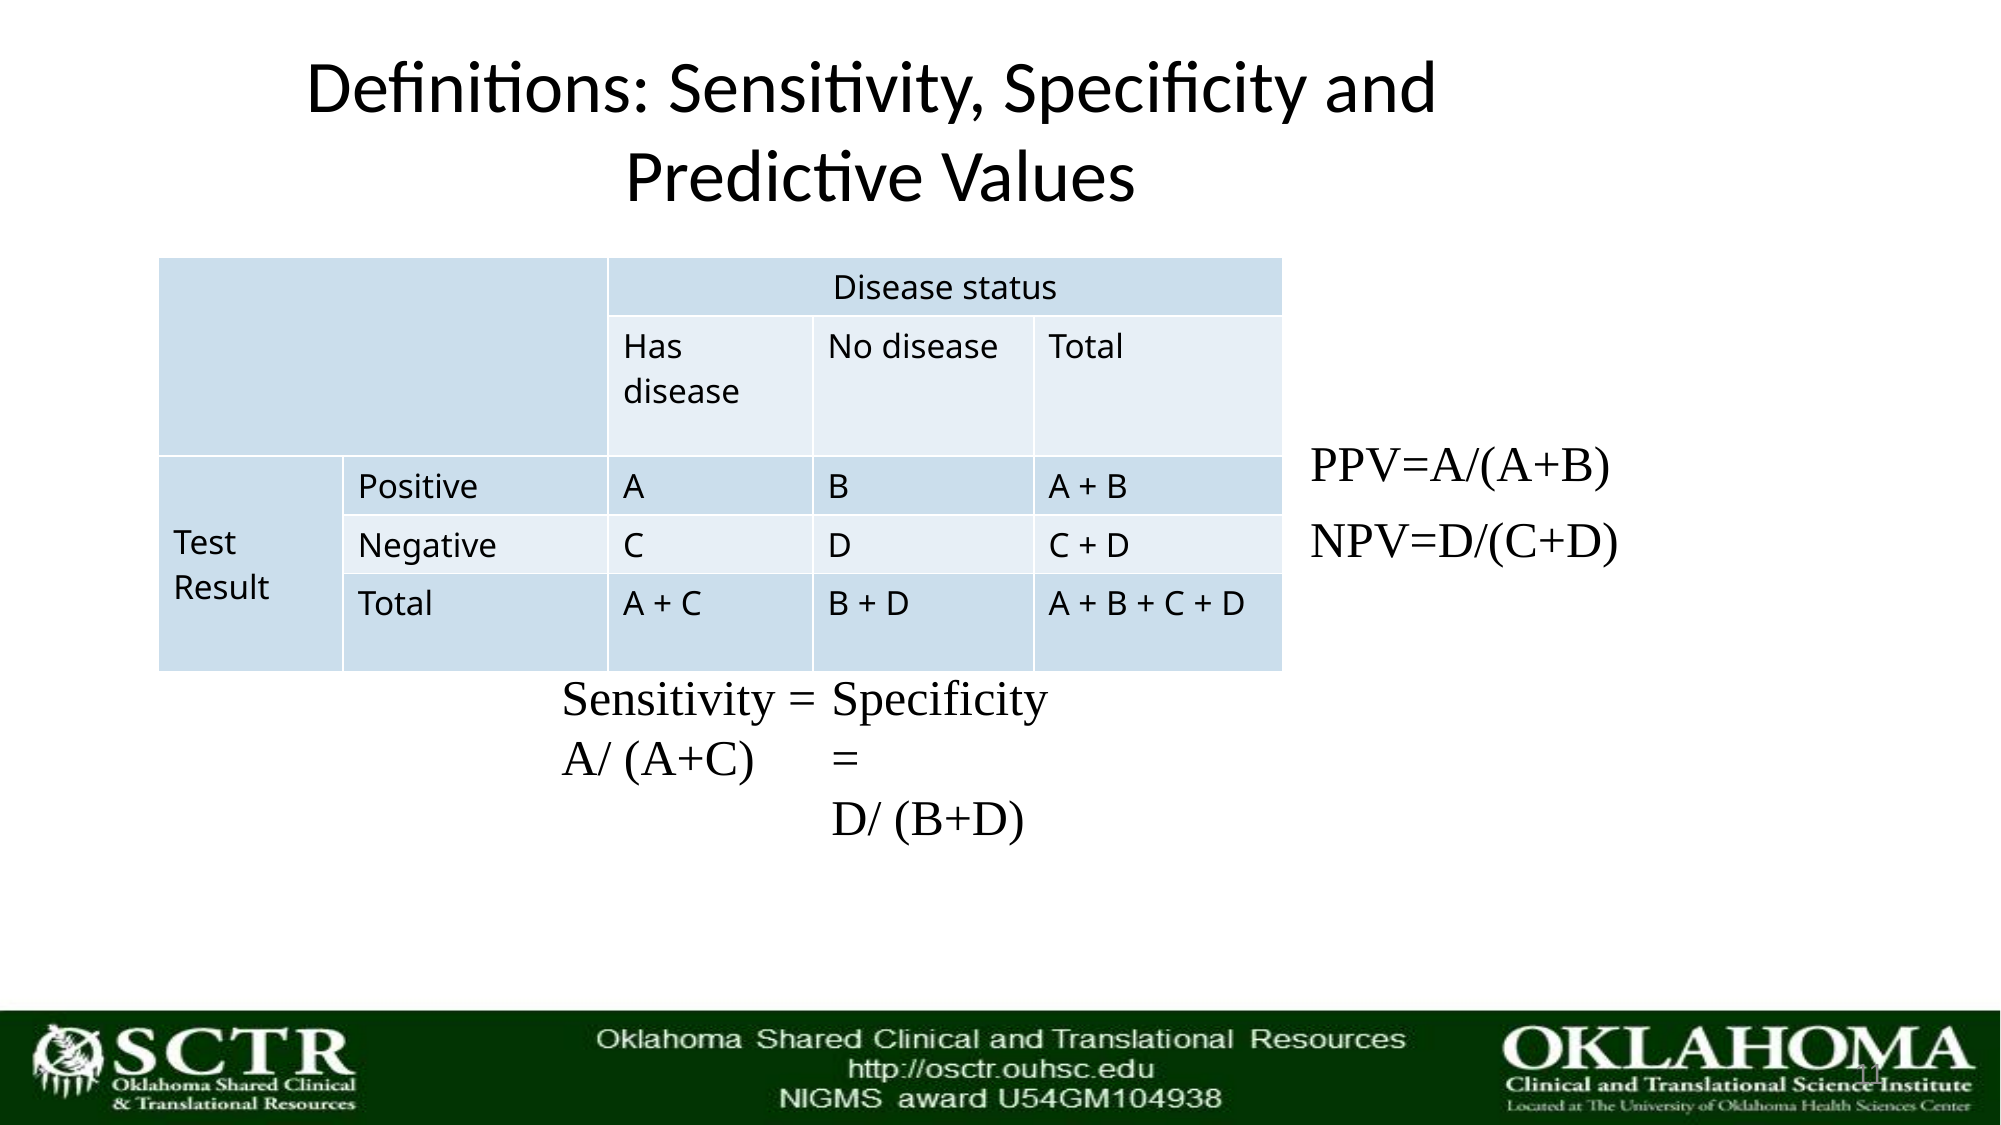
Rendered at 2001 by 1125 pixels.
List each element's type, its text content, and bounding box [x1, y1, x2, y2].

table_cell D [814, 516, 1033, 573]
table_cell B [814, 457, 1033, 514]
table_cell A + C [609, 574, 812, 658]
table_header Disease status [609, 258, 1282, 315]
picture [0, 0, 2001, 1125]
table_cell C [609, 516, 812, 573]
table_cell Total [1035, 317, 1282, 455]
table_cell A [609, 457, 812, 514]
text_box NPV=D/(C+D) [1295, 500, 1783, 576]
table_header [159, 258, 607, 455]
table_cell Total [344, 574, 607, 671]
text_box Sensitivity = A/ (A+C) [546, 658, 816, 793]
table_cell Positive [344, 457, 607, 514]
title Definitions: Sensitivity, Specificity and Predictive Values [33, 29, 1713, 225]
table_cell A + B [1035, 457, 1282, 514]
table_cell No disease [814, 317, 1033, 455]
slide_number 11 [1433, 1042, 1900, 1103]
table_cell B + D [814, 574, 1033, 658]
table_cell Negative [344, 516, 607, 573]
table_cell Has disease [609, 317, 812, 455]
text_box PPV=A/(A+B) [1295, 424, 1783, 500]
text_box Specificity = D/ (B+D) [816, 658, 1105, 853]
table_cell Test Result [159, 457, 342, 671]
table_cell A + B + C + D [1035, 574, 1282, 671]
table_cell C + D [1035, 516, 1282, 573]
